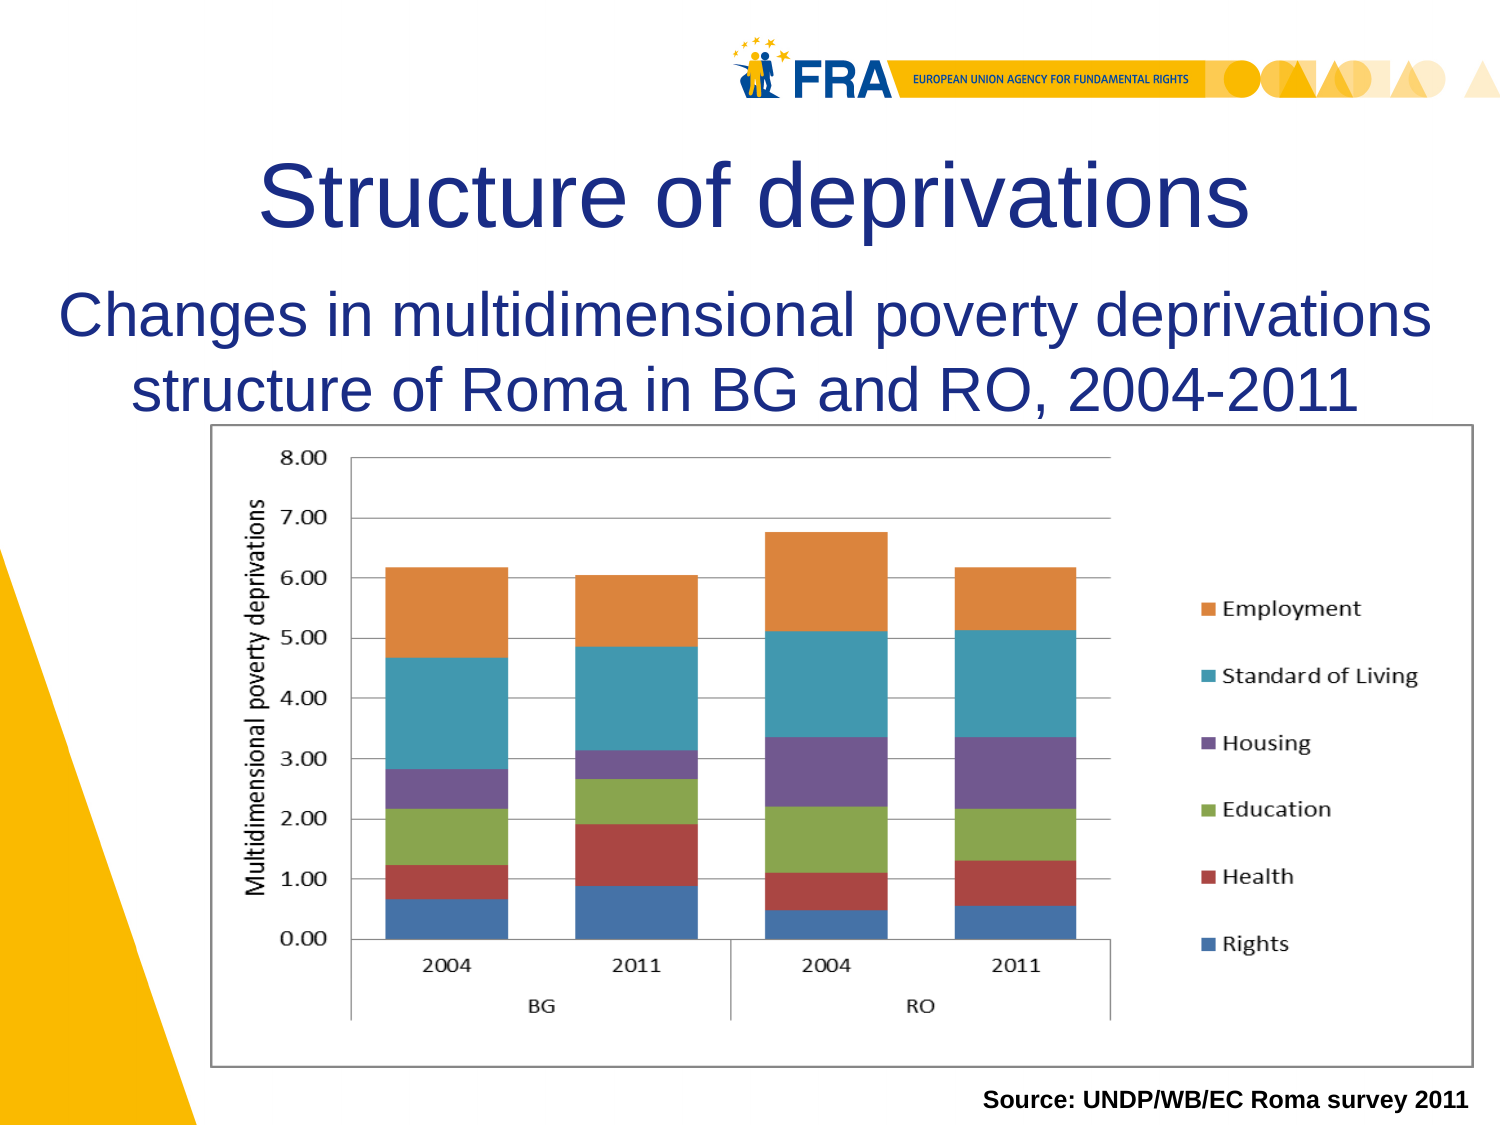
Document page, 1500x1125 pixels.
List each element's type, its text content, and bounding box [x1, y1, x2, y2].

title Structure of deprivations [20, 115, 1490, 267]
list Changes in multidimensional poverty deprivations structure of Roma in BG and RO, 2004-2011 [20, 265, 1474, 1103]
text_box Source: UNDP/WB/EC Roma survey 2011 [968, 1075, 1486, 1121]
picture [0, 0, 1500, 1125]
